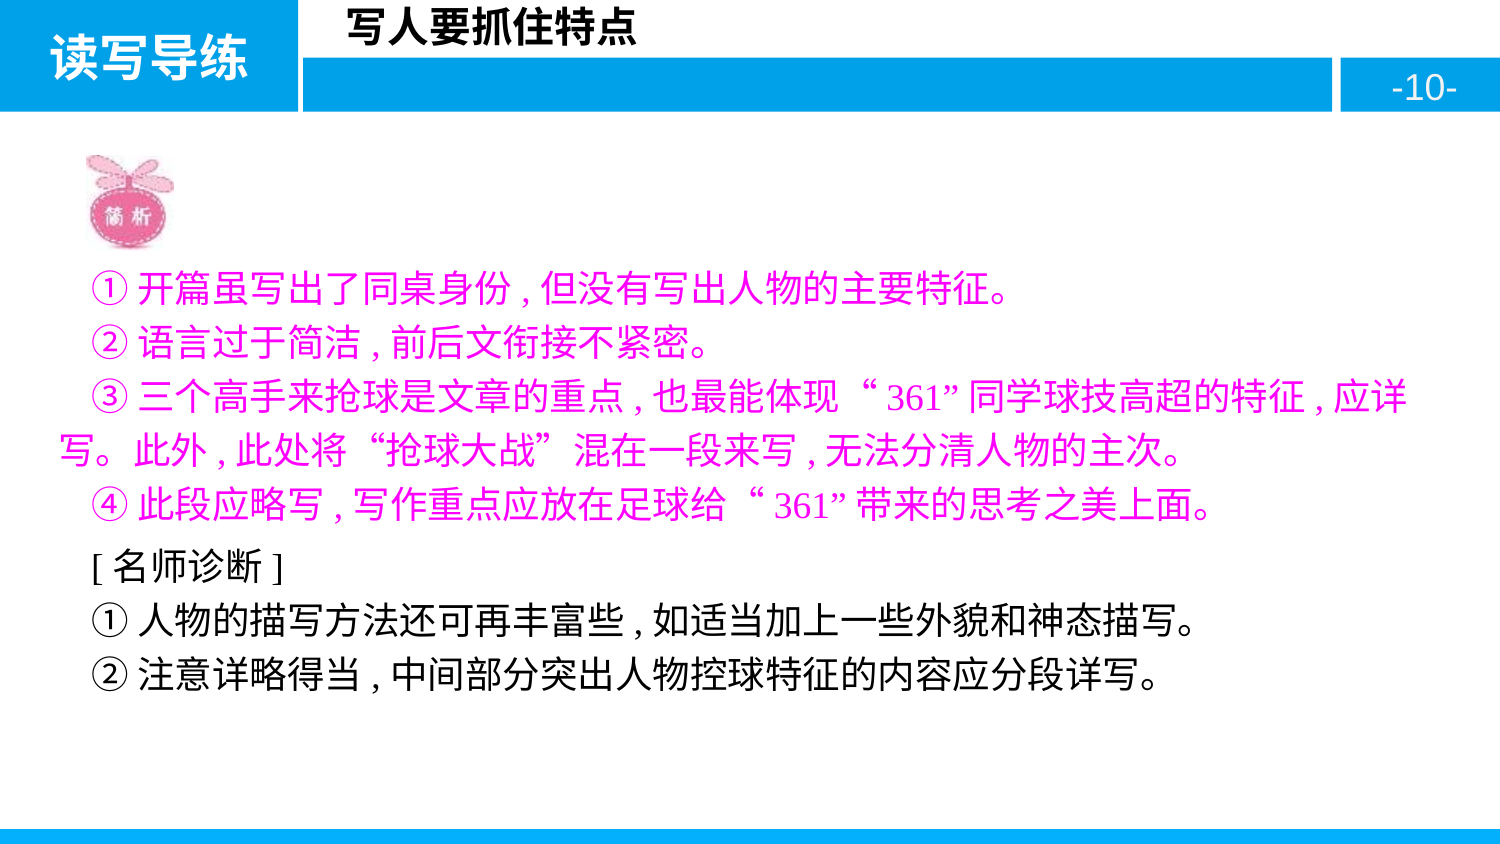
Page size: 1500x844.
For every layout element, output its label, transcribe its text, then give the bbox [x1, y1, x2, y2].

text_box [名师诊断] ①人物的描写方法还可再丰富些,如适当加上一些外貌和神态描写。 ②注意详略得当,中间部分突出人物控球特征的内容应分段详写。 [46, 528, 1454, 702]
picture [86, 155, 174, 251]
text_box ①开篇虽写出了同桌身份,但没有写出人物的主要特征。 ②语言过于简洁,前后文衔接不紧密。 ③三个高手来抢球是文章的重点,也最能体现“361”同学球技高超的特征,应详写。此外,此处将“抢球大战”混在一段来写,无法分清人物的主次。 ④此段应略写,写作重点应放在足球给“361”带来的思考之美上面。 [46, 250, 1454, 528]
